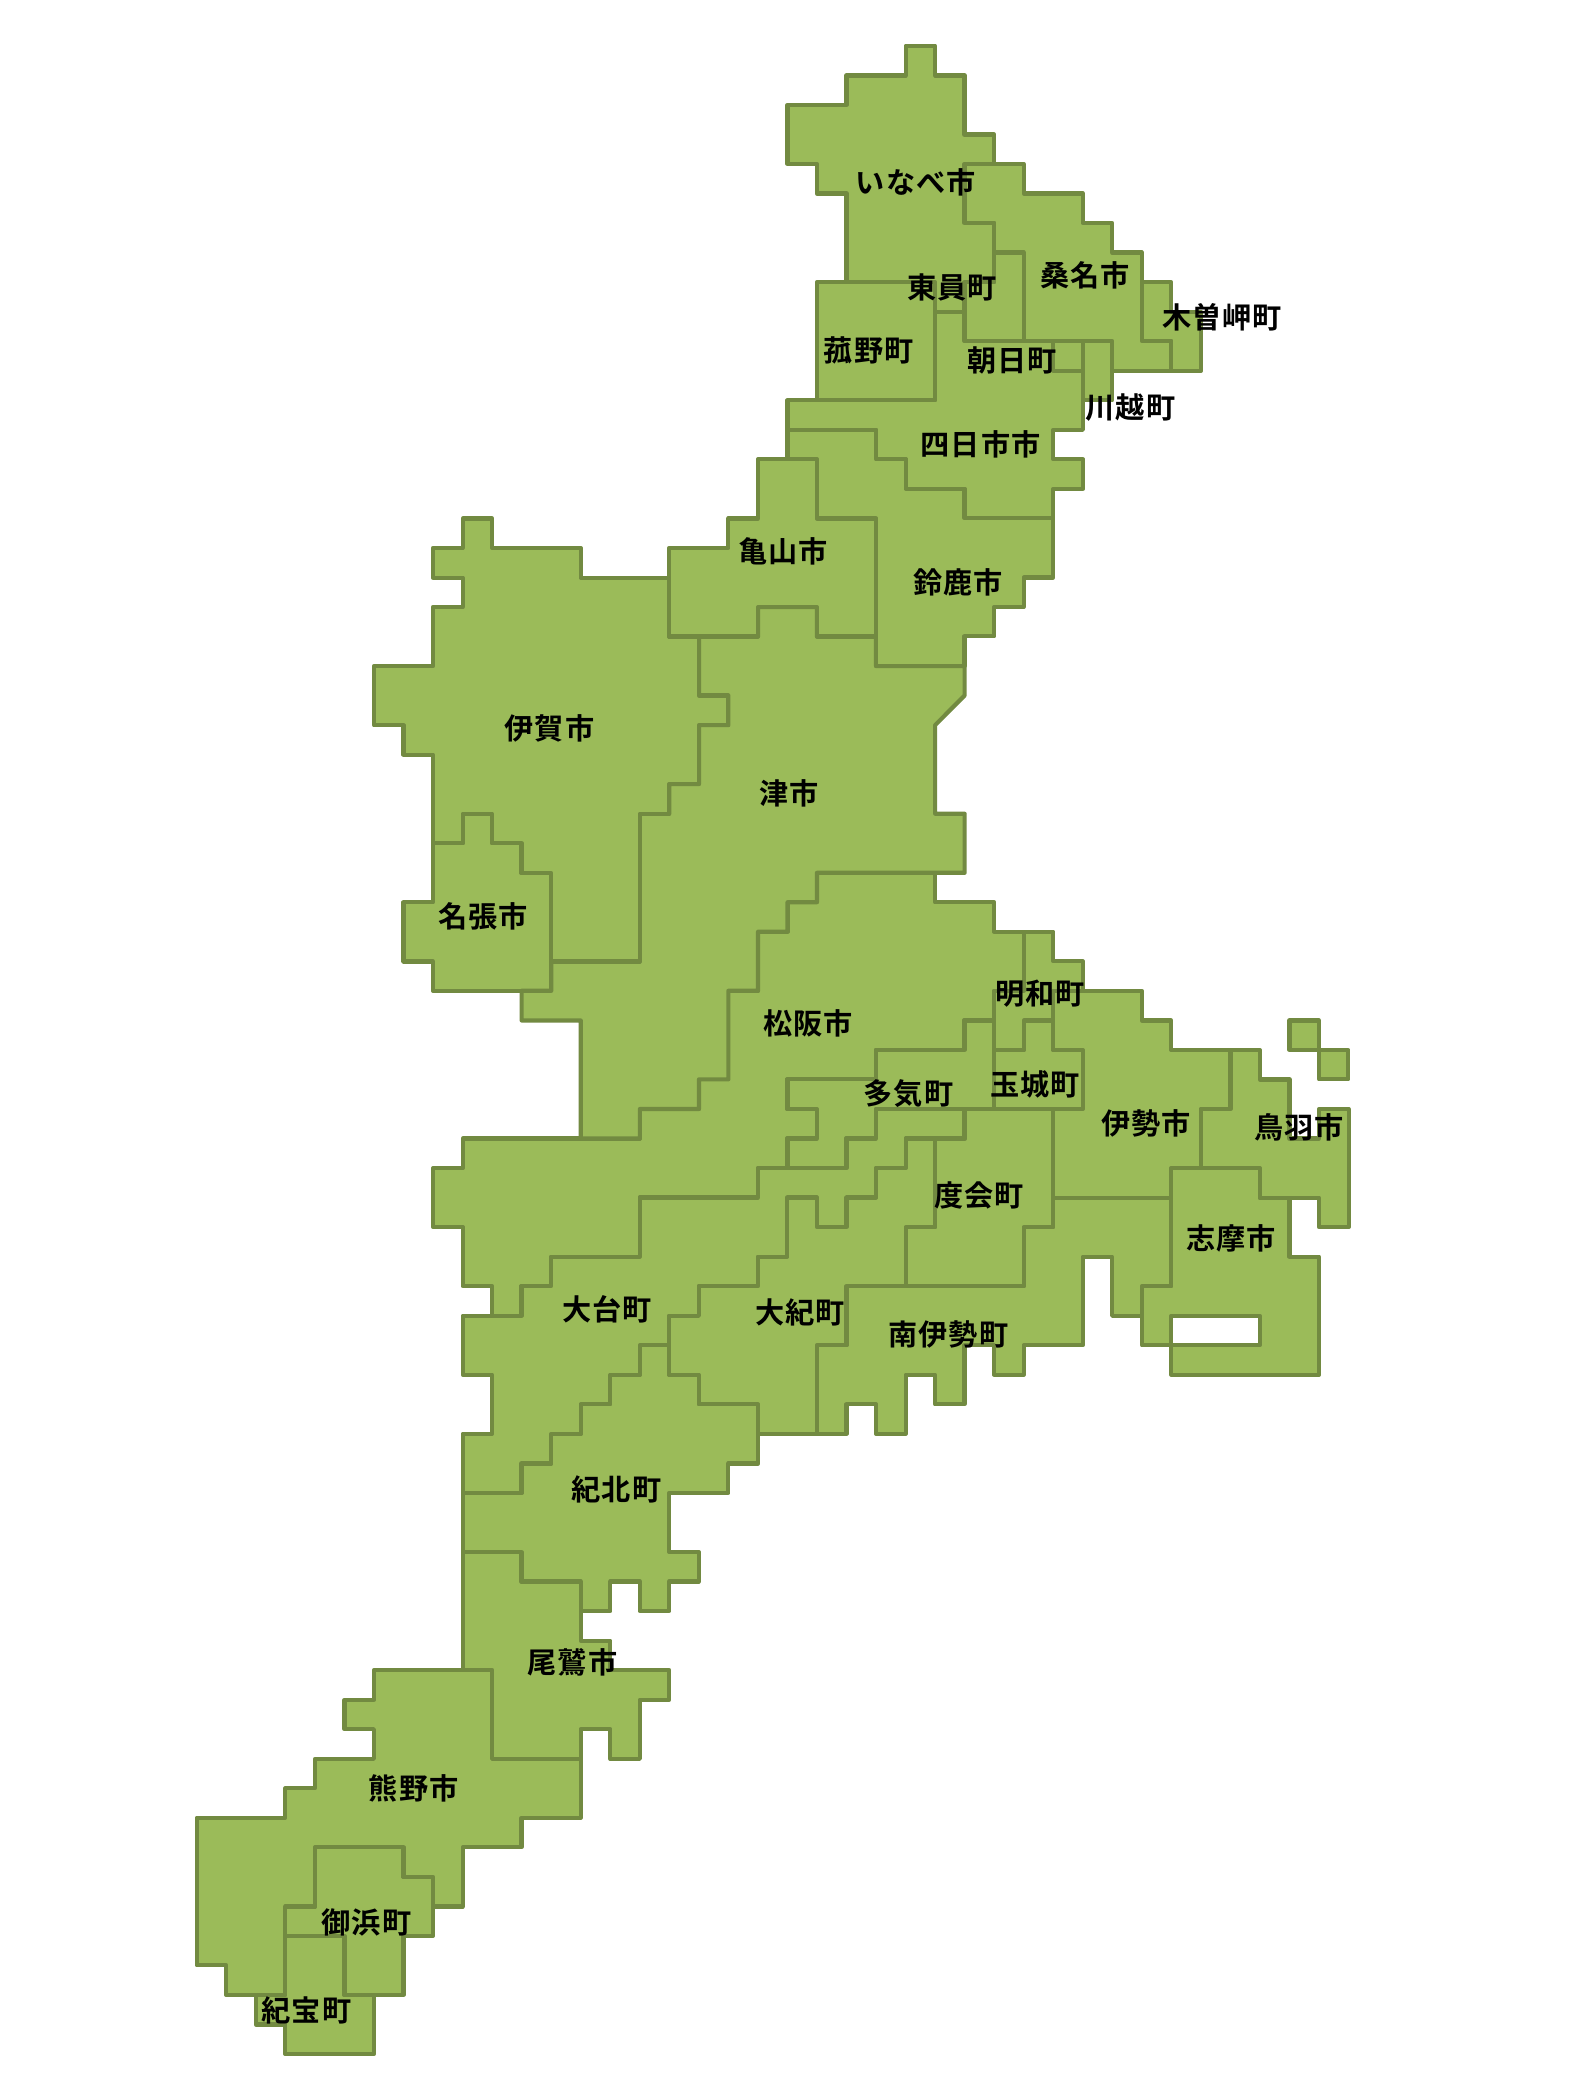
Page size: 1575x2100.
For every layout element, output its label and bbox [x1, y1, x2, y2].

text_box [196, 45, 1361, 2055]
